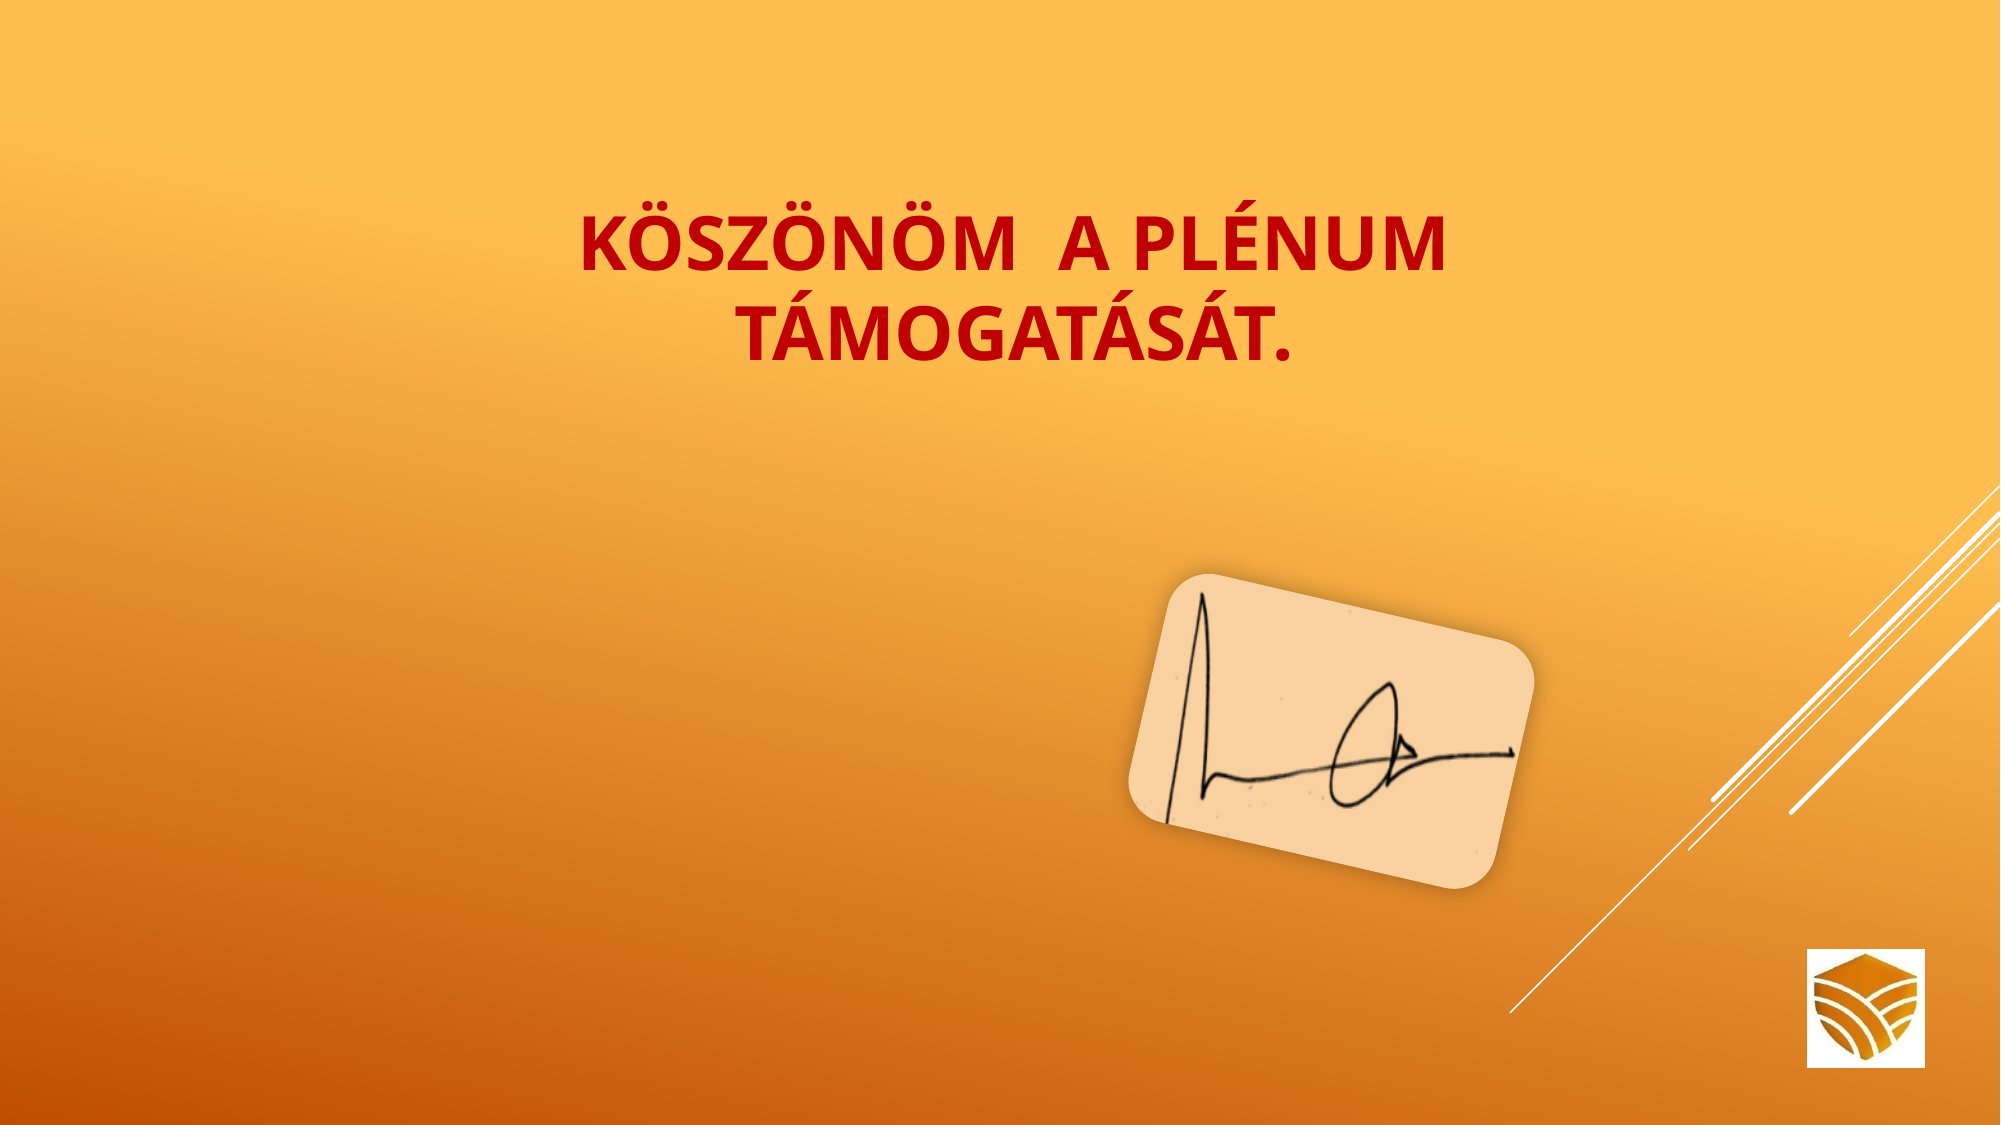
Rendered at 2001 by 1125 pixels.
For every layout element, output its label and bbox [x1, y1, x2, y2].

picture [1807, 949, 1925, 1068]
picture [1143, 604, 1520, 859]
list [102, 94, 1781, 1068]
